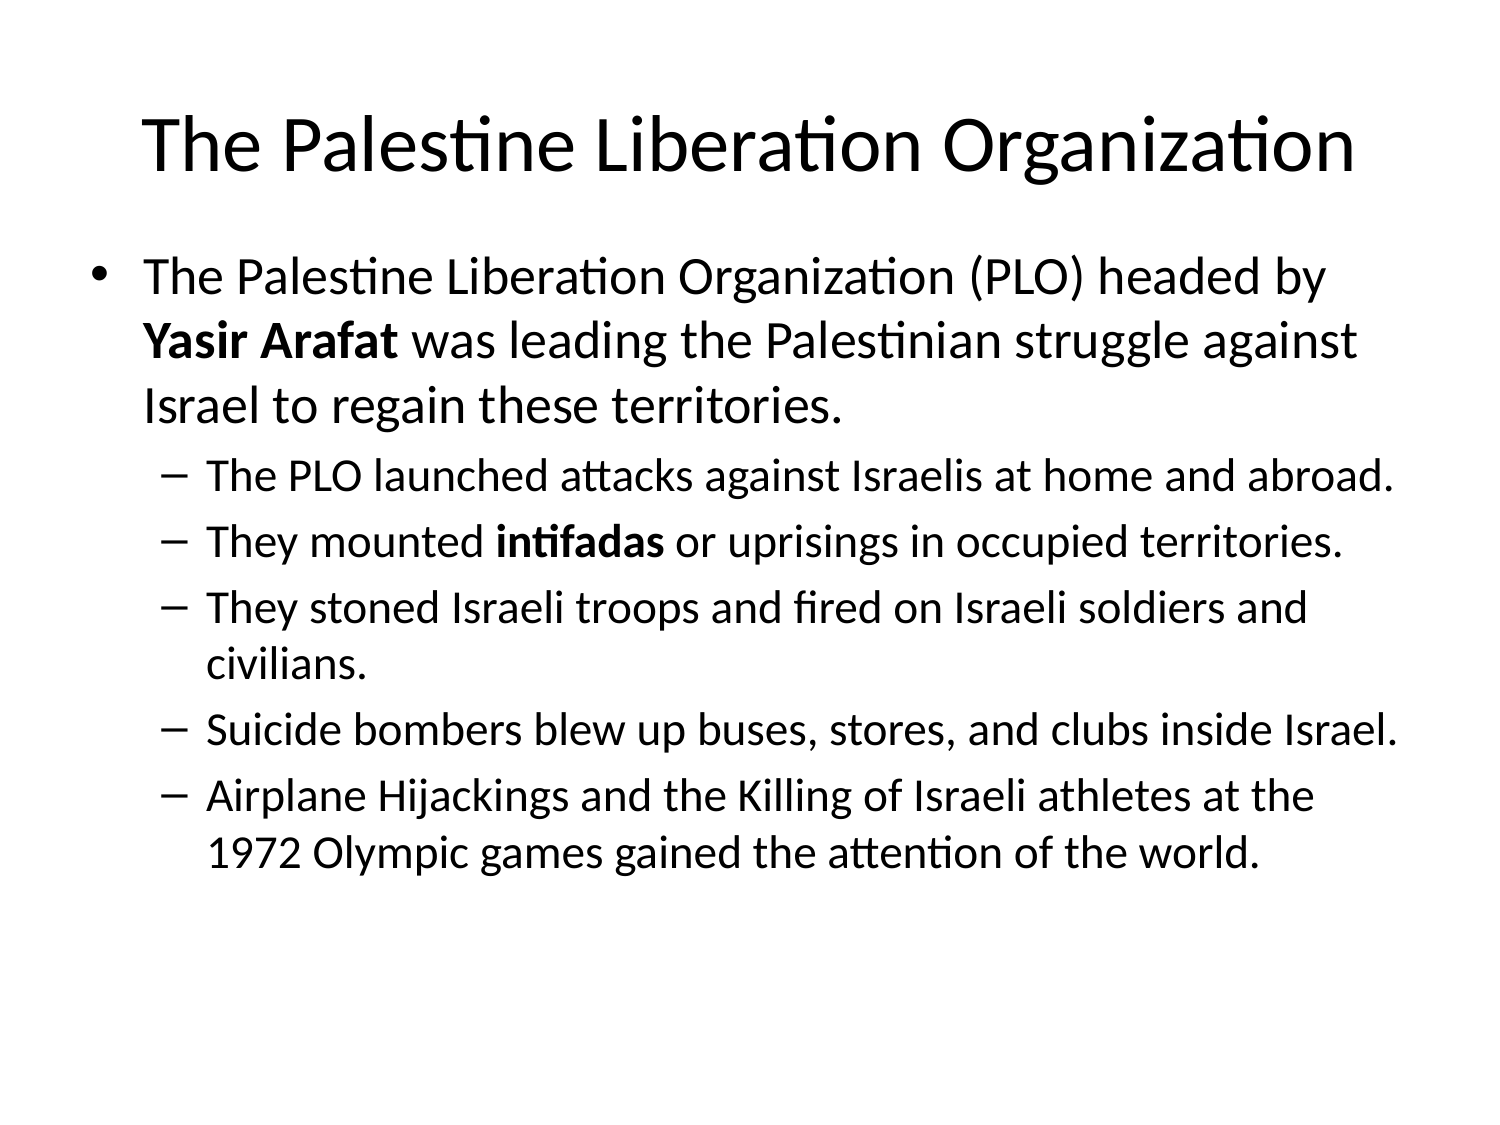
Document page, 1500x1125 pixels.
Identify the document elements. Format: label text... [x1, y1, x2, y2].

title The Palestine Liberation Organization [75, 45, 1425, 232]
list The Palestine Liberation Organization (PLO) headed by Yasir Arafat was leading the Palestinian struggle against Israel to regain these territories. The PLO launched attacks against Israelis at home and abroad. They mounted intifadas or uprisings in occupied territories. They stoned Israeli troops and fired on Israeli soldiers and civilians. Suicide bombers blew up buses, stores, and clubs inside Israel. Airplane Hijackings and the Killing of Israeli athletes at the 1972 Olympic games gained the attention of the world. [75, 232, 1425, 1005]
